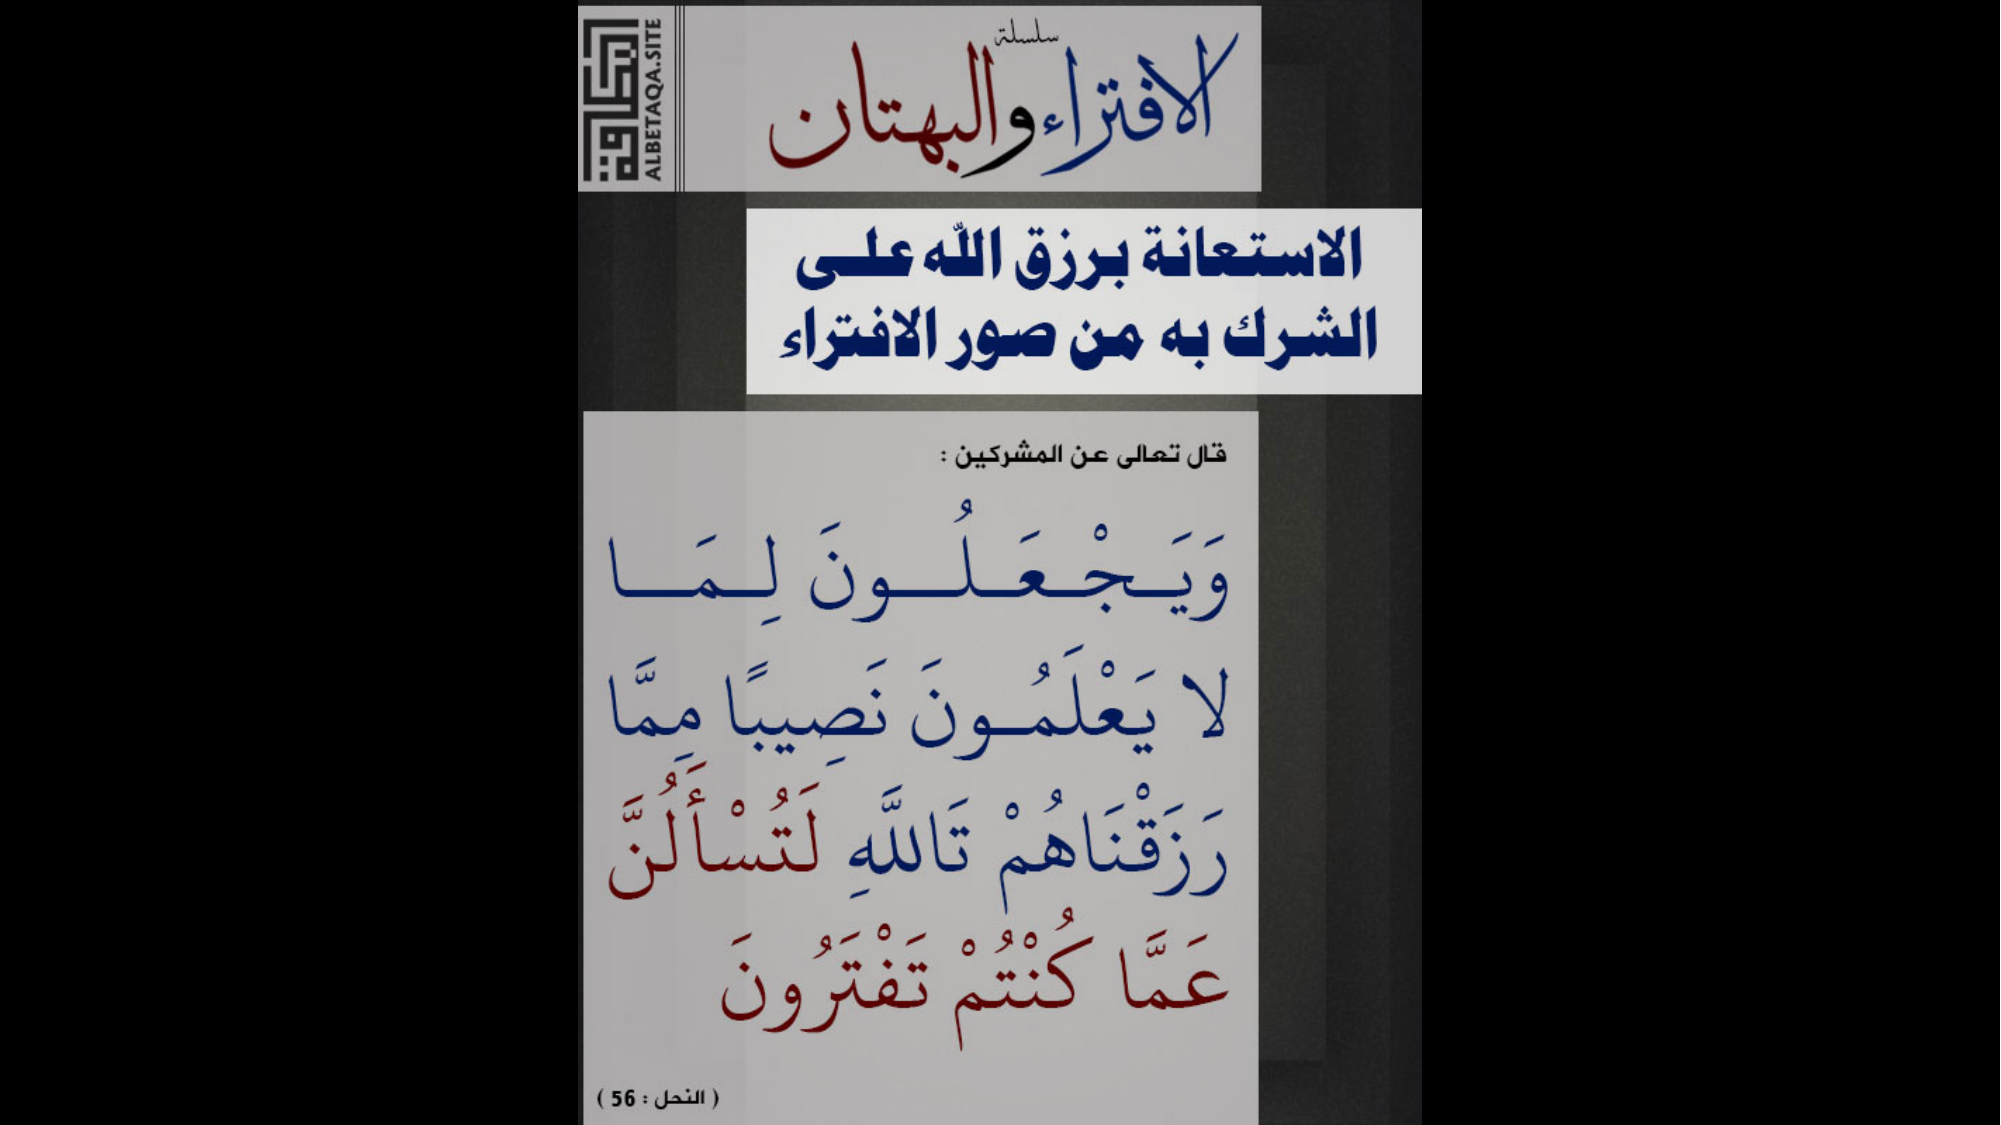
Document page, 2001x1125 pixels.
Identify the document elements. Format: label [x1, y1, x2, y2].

picture [578, 0, 1422, 1125]
